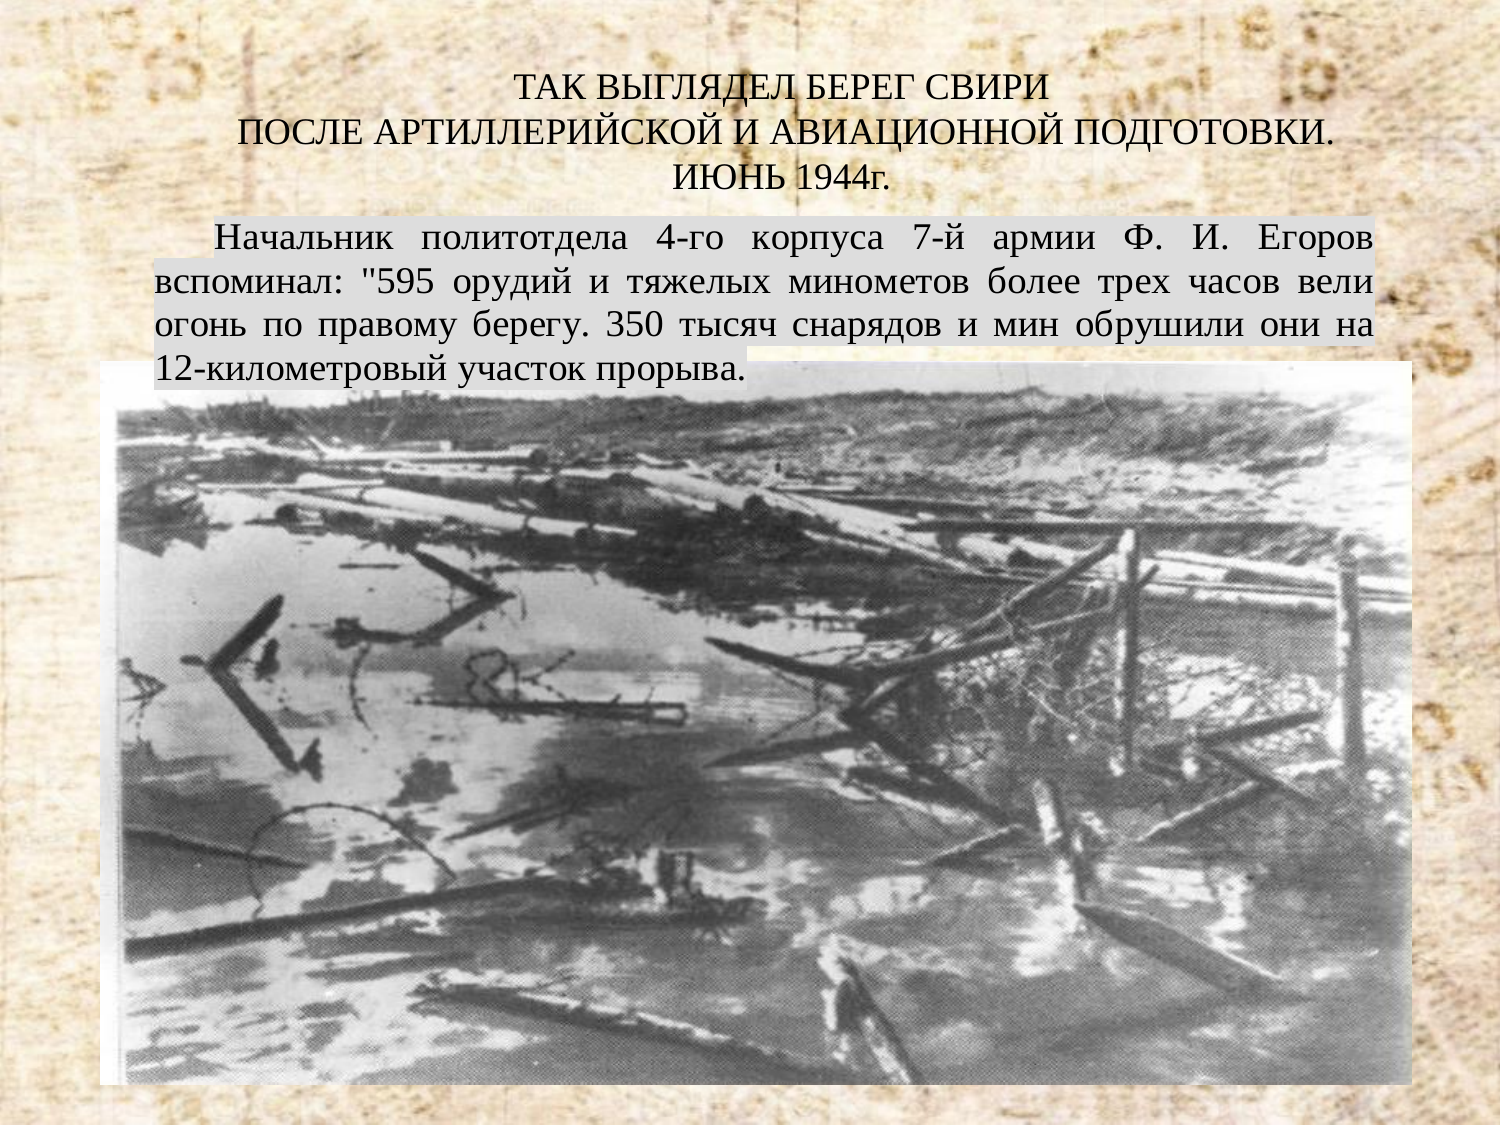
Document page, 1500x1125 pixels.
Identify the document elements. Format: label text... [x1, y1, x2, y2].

picture [0, 0, 1500, 1125]
text_box ТАК ВЫГЛЯДЕЛ БЕРЕГ СВИРИ ПОСЛЕ АРТИЛЛЕРИЙСКОЙ И АВИАЦИОННОЙ ПОДГОТОВКИ. ИЮНЬ 1944г. [212, 54, 1351, 214]
